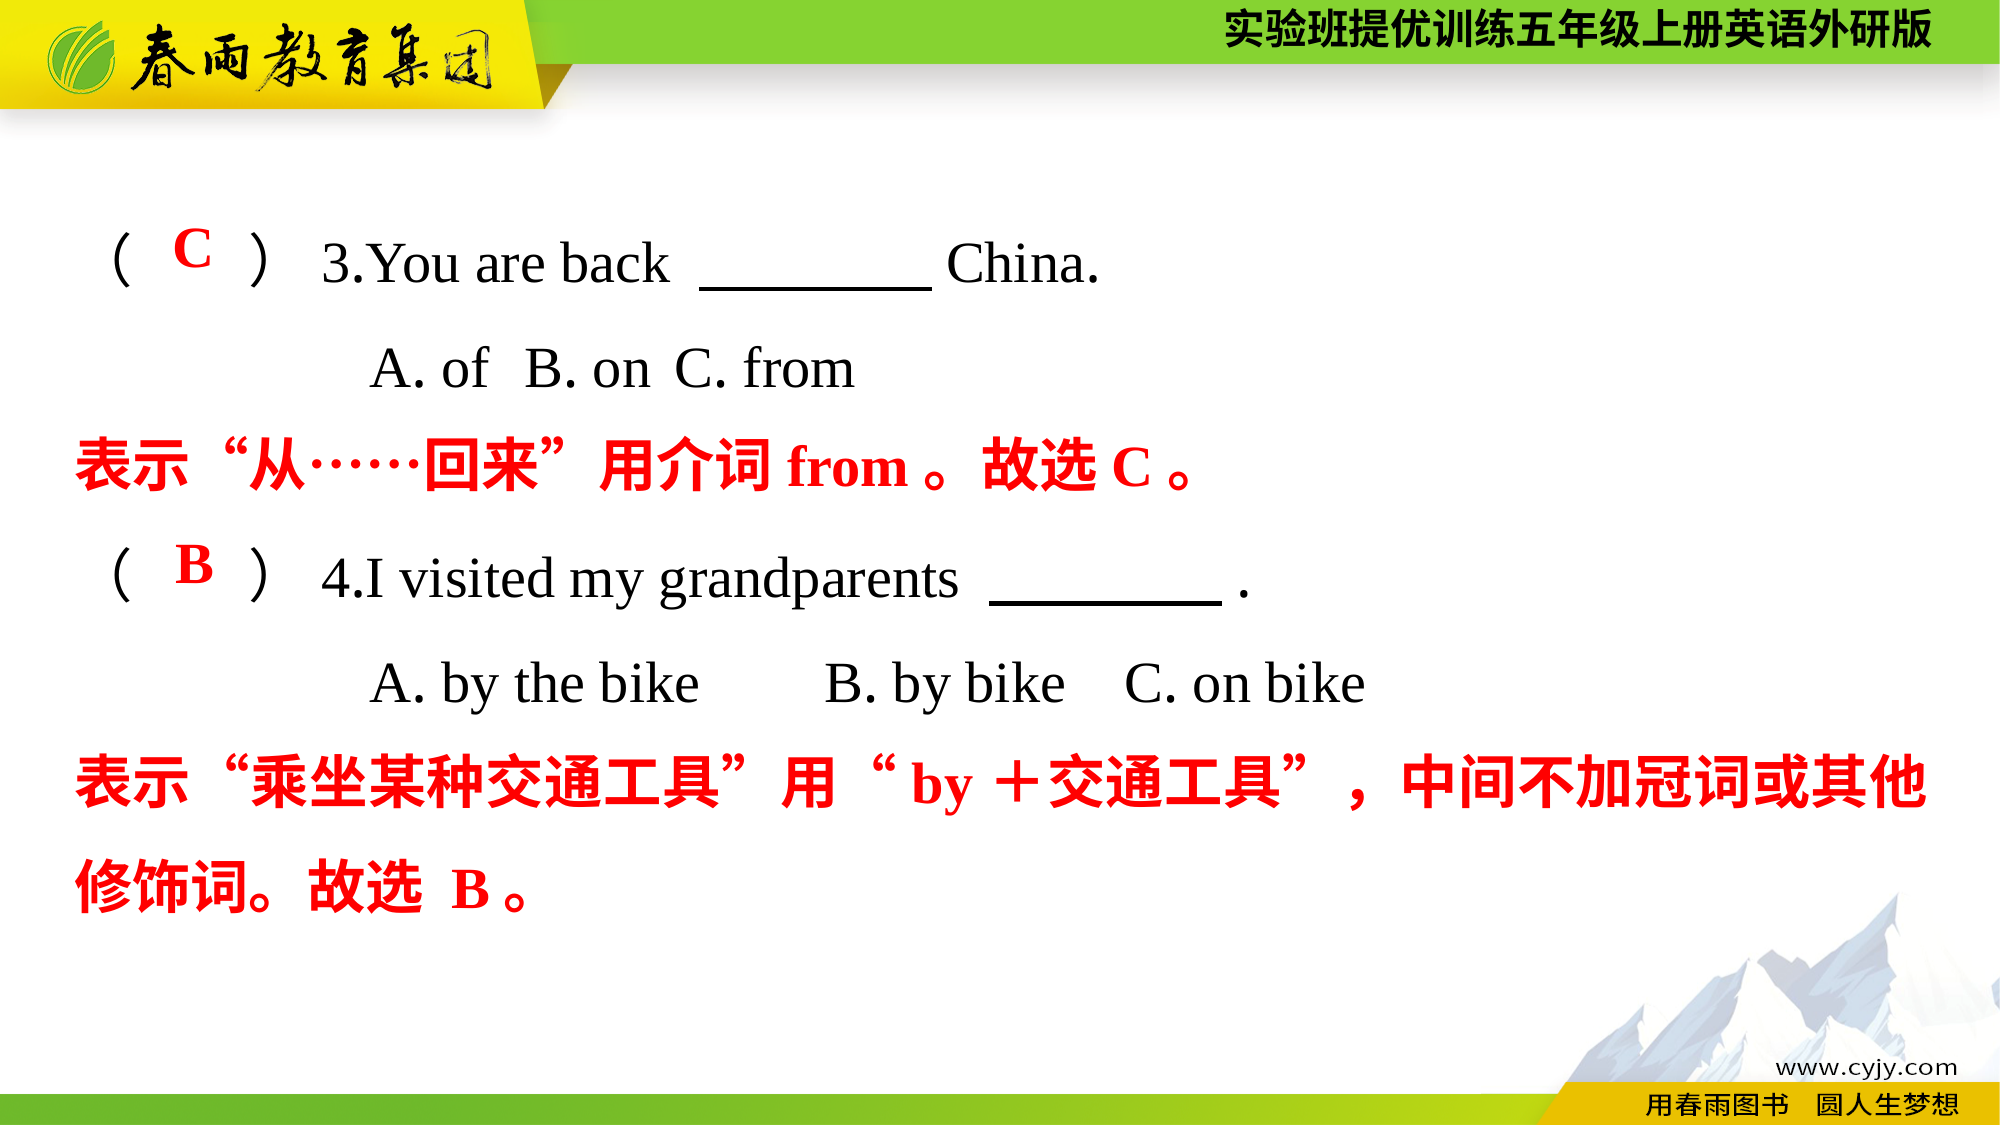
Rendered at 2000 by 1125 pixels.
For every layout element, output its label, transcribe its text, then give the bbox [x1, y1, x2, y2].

list （ ）3.You are back China. A. of B. on C. from （ ）4.I visited my grandparents . A. by the bike B. by bike C. on bike [59, 181, 1944, 385]
list （ ）3.You are back China. A. of B. on C. from （ ）4.I visited my grandparents . A. by the bike B. by bike C. on bike [59, 506, 1944, 703]
text_box C [157, 201, 230, 286]
picture [0, 0, 2000, 1125]
text_box B [160, 517, 230, 603]
text_box 表示“乘坐某种交通工具”用“by＋交通工具”，中间不加冠词或其他修饰词。故选 B。 [59, 703, 1944, 928]
text_box 表示“从……回来”用介词from。故选C。 [59, 385, 1944, 506]
